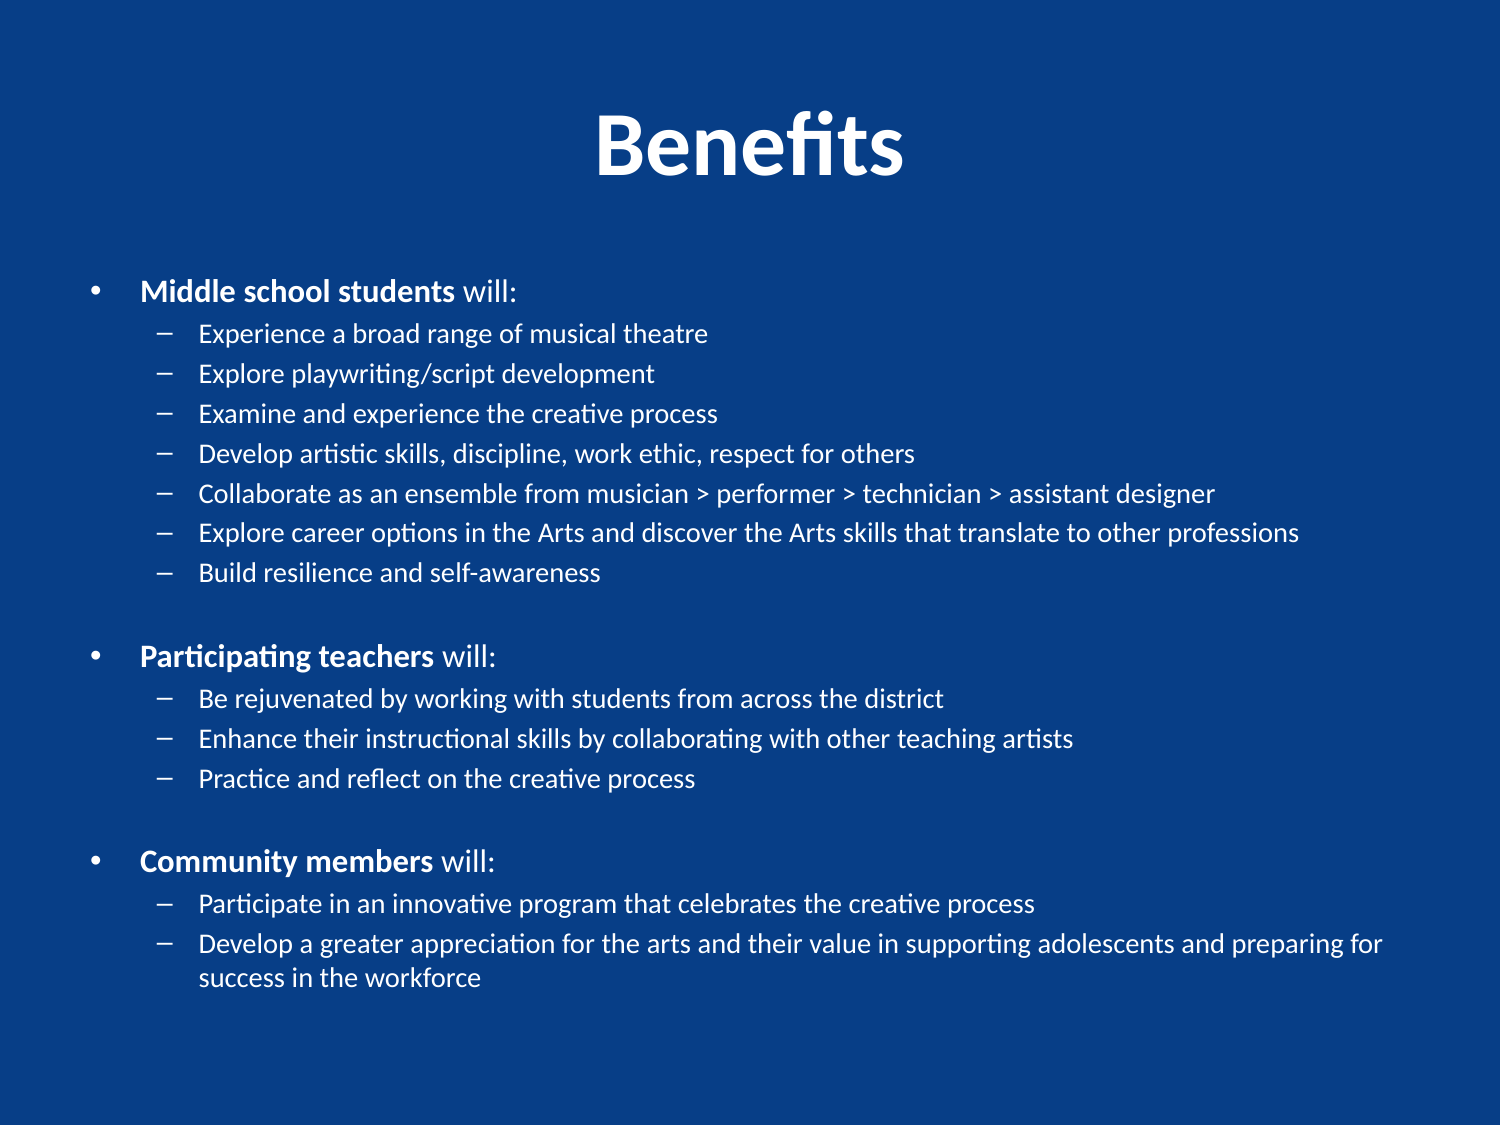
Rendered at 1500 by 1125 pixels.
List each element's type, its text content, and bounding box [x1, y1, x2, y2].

list Middle school students will: Experience a broad range of musical theatre Explore playwriting/script development Examine and experience the creative process Develop artistic skills, discipline, work ethic, respect for others Collaborate as an ensemble from musician > performer > technician > assistant designer Explore career options in the Arts and discover the Arts skills that translate to other professions Build resilience and self-awareness Participating teachers will: Be rejuvenated by working with students from across the district Enhance their instructional skills by collaborating with other teaching artists Practice and reflect on the creative process Community members will: Participate in an innovative program that celebrates the creative process Develop a greater appreciation for the arts and their value in supporting adolescents and preparing for success in the workforce [75, 262, 1488, 1005]
title Benefits [75, 45, 1425, 233]
